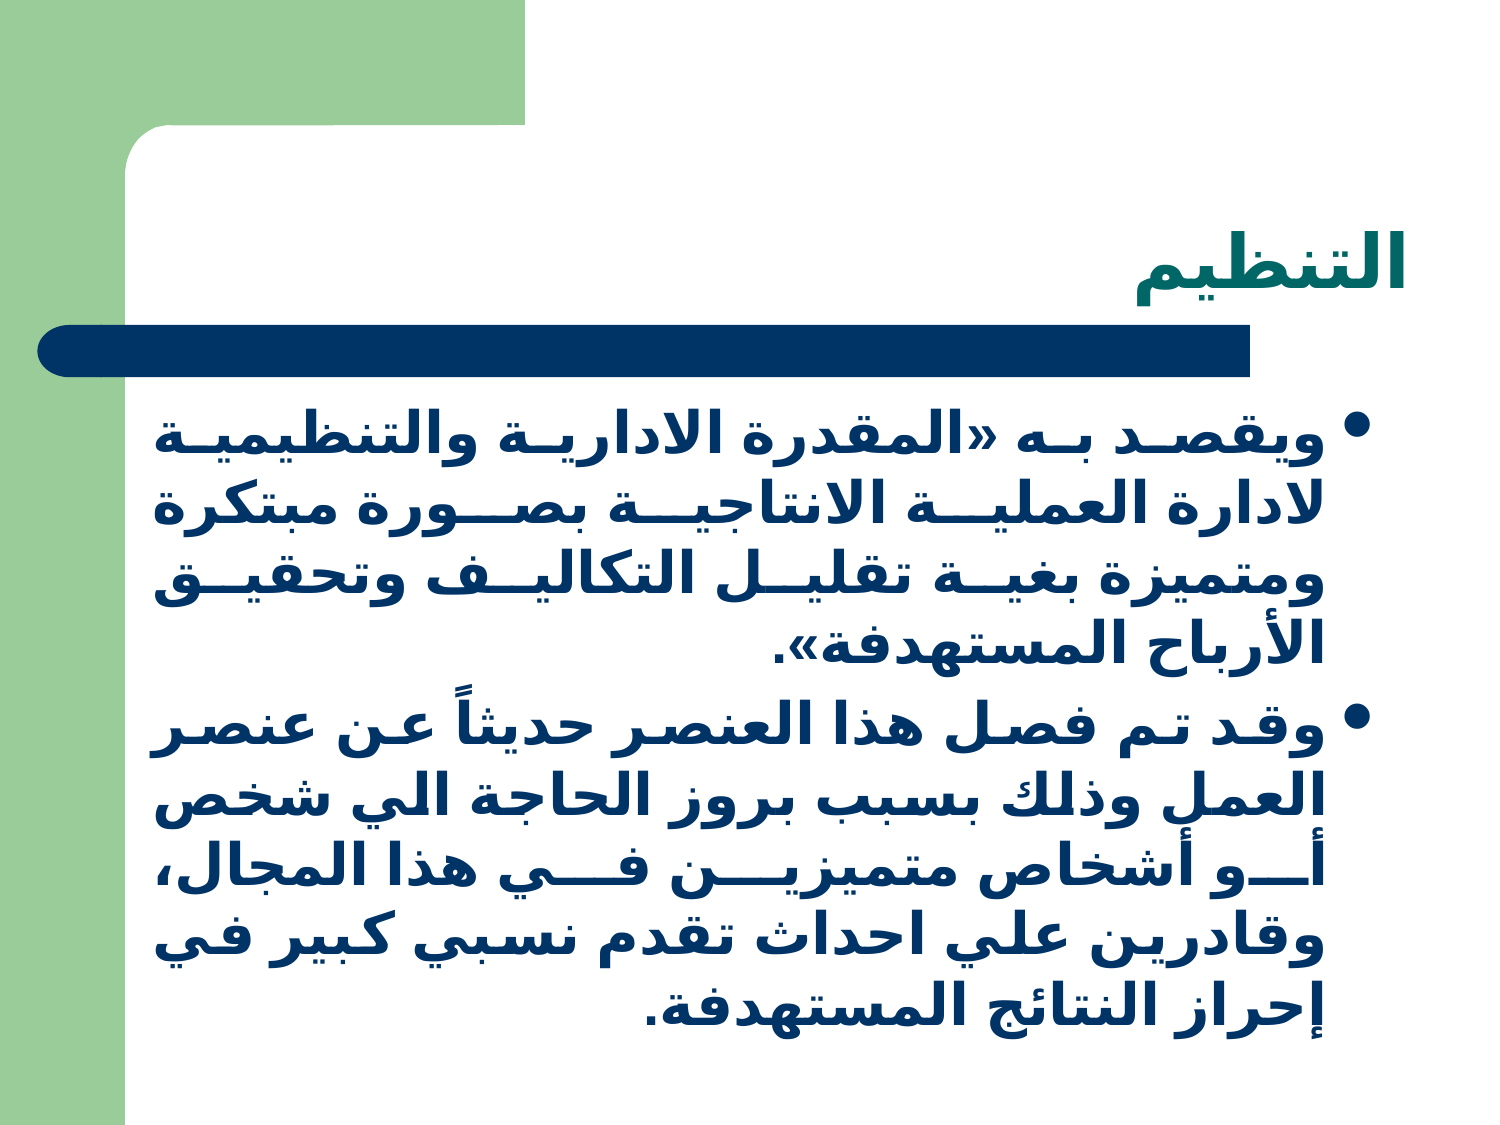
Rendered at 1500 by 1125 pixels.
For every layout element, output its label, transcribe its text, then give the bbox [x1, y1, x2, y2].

list ويقصد به «المقدرة الادارية والتنظيمية لادارة العملية الانتاجية بصورة مبتكرة ومتميزة بغية تقليل التكاليف وتحقيق الأرباح المستهدفة». وقد تم فصل هذا العنصر حديثاً عن عنصر العمل وذلك بسبب بروز الحاجة الي شخص أو أشخاص متميزين في هذا المجال، وقادرين علي احداث تقدم نسبي كبير في إحراز النتائج المستهدفة. [137, 387, 1400, 999]
title التنظيم [125, 125, 1425, 313]
